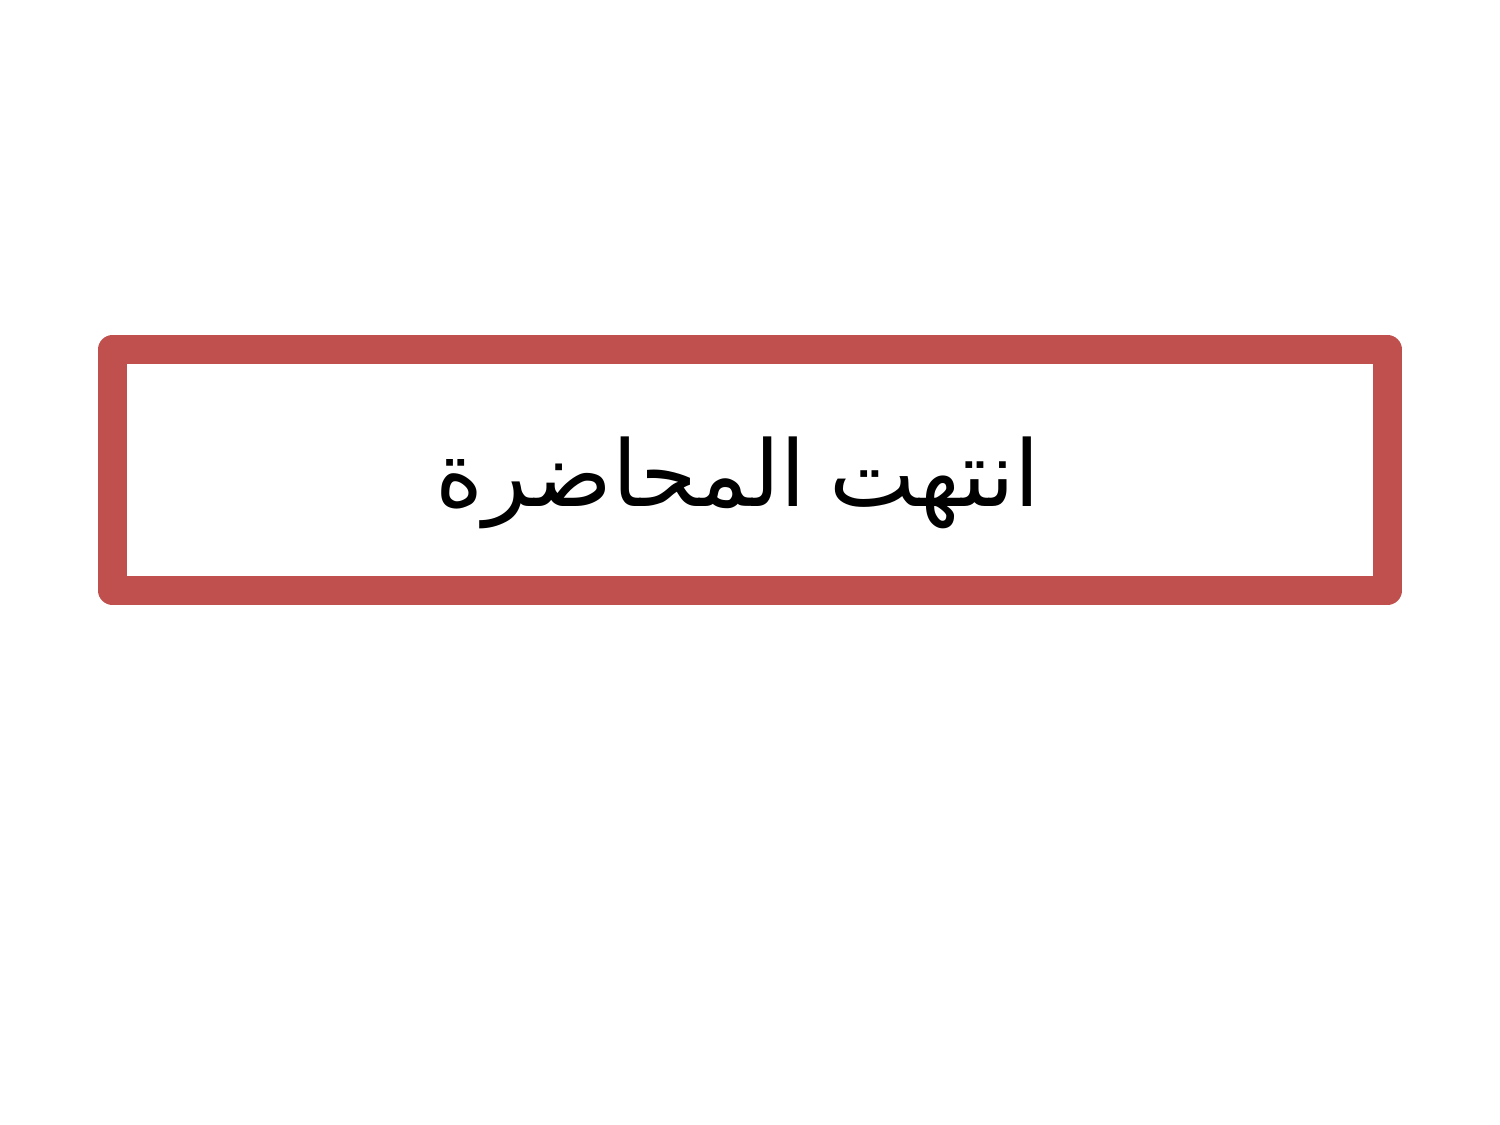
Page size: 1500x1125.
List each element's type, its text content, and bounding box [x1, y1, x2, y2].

title انتهت المحاضرة [112, 349, 1388, 591]
